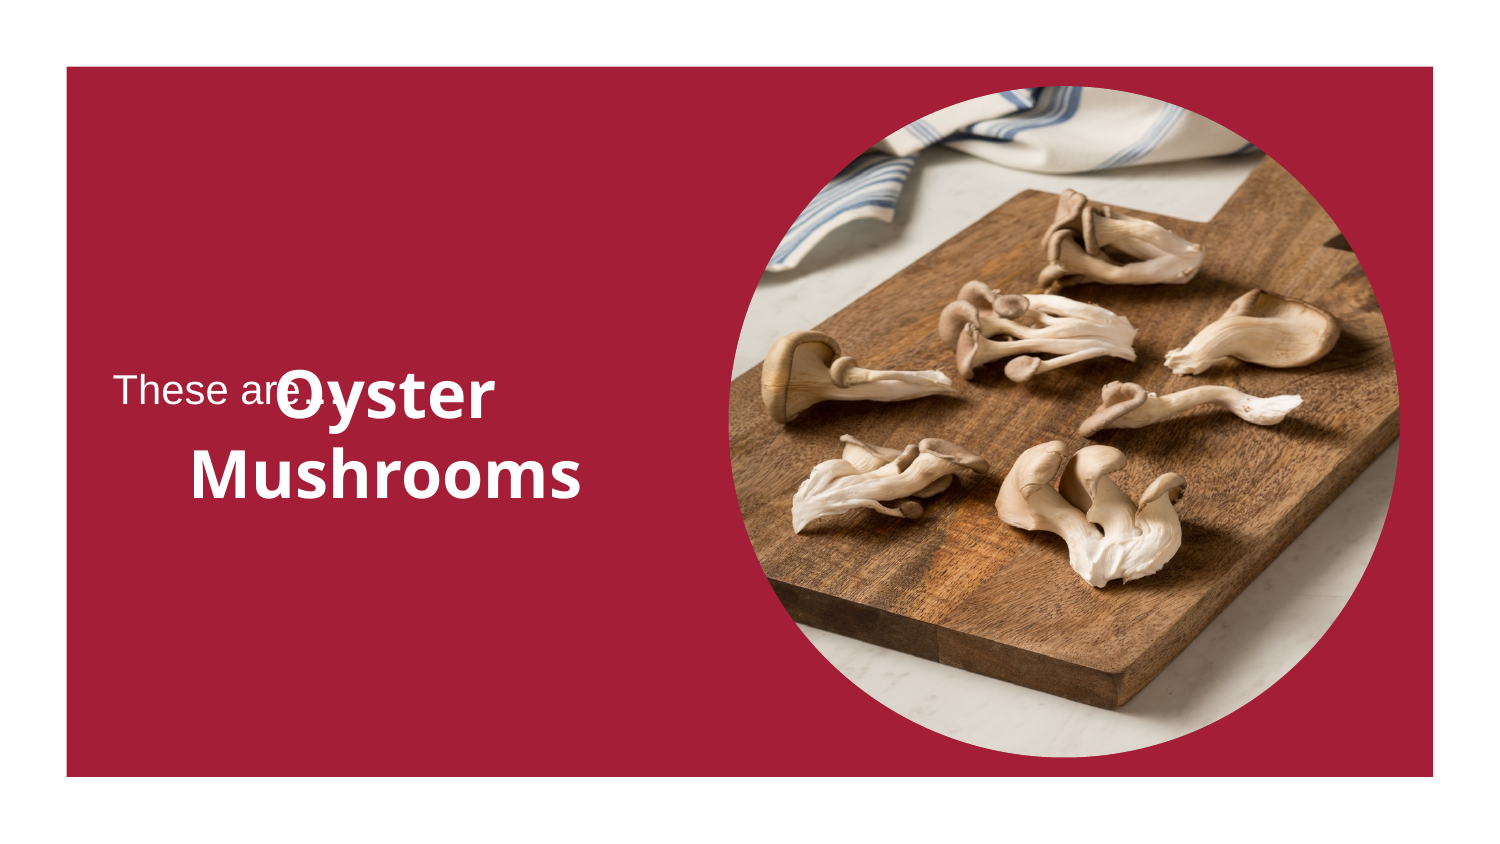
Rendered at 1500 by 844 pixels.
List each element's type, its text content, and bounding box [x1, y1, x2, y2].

text_box [728, 86, 1400, 758]
title Oyster Mushrooms [66, 126, 705, 527]
text_box These are… [97, 355, 535, 421]
